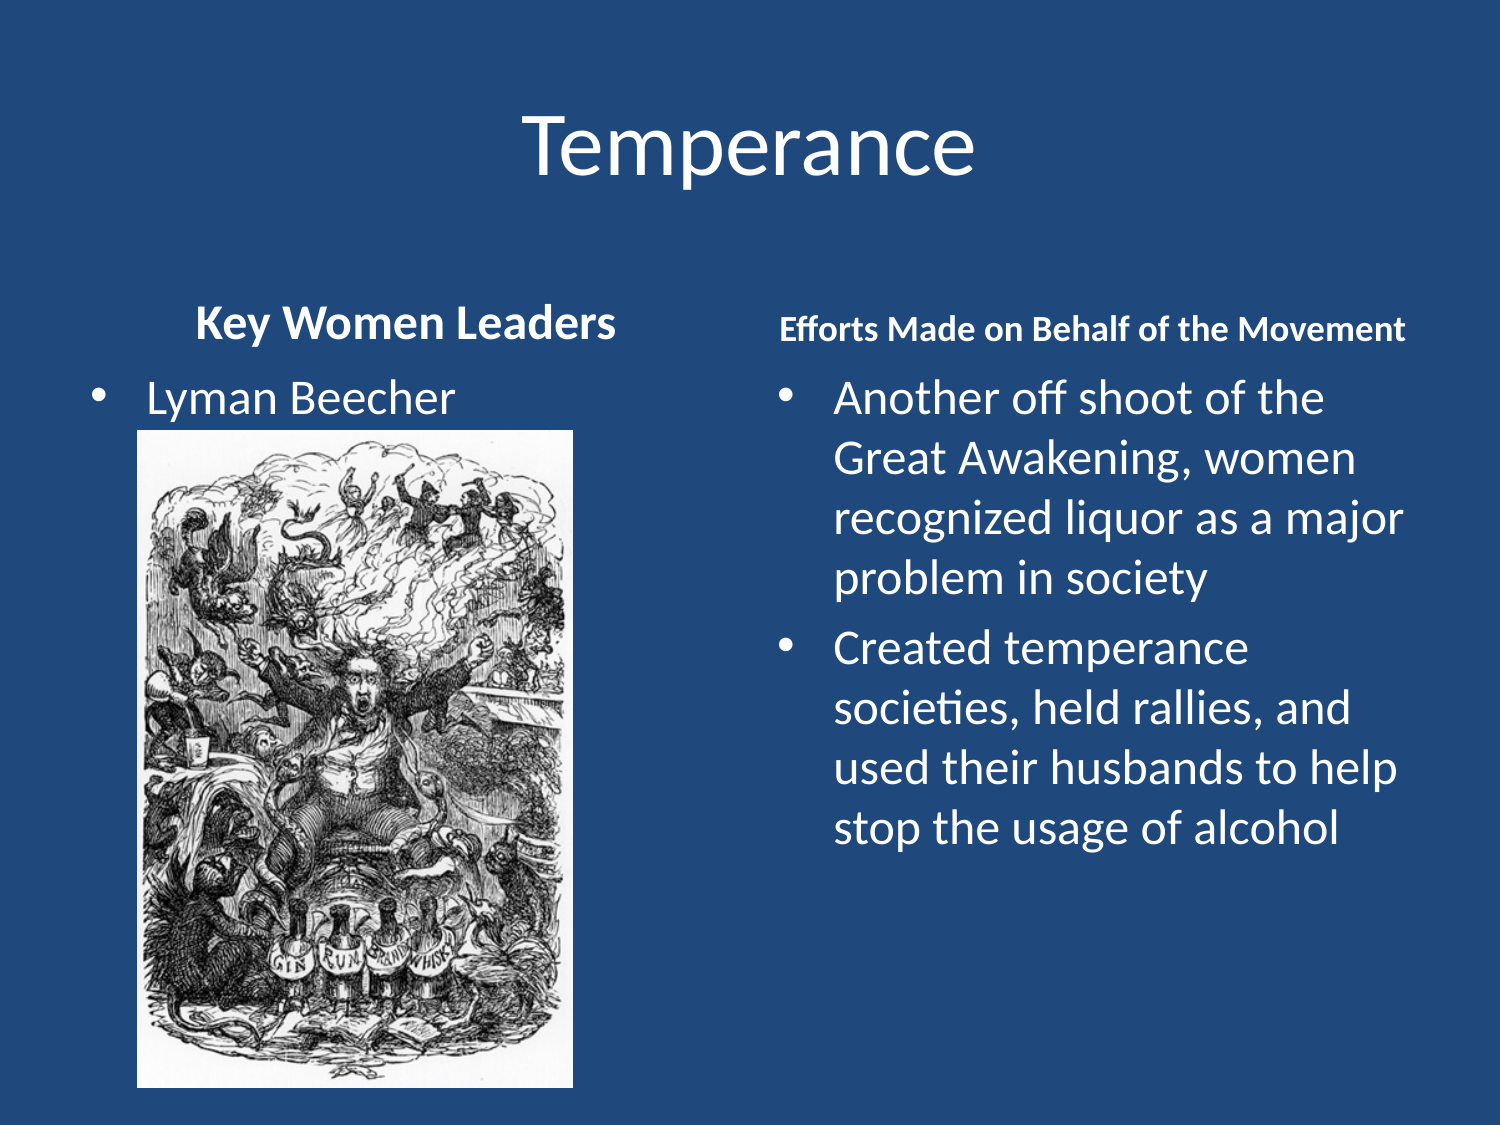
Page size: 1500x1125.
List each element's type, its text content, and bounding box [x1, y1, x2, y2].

list Efforts Made on Behalf of the Movement [761, 251, 1425, 356]
list Another off shoot of the Great Awakening, women recognized liquor as a major problem in society Created temperance societies, held rallies, and used their husbands to help stop the usage of alcohol [761, 356, 1425, 1005]
title Temperance [75, 45, 1425, 233]
list Lyman Beecher [75, 356, 738, 1005]
list Key Women Leaders [75, 251, 738, 356]
picture [137, 430, 573, 1088]
